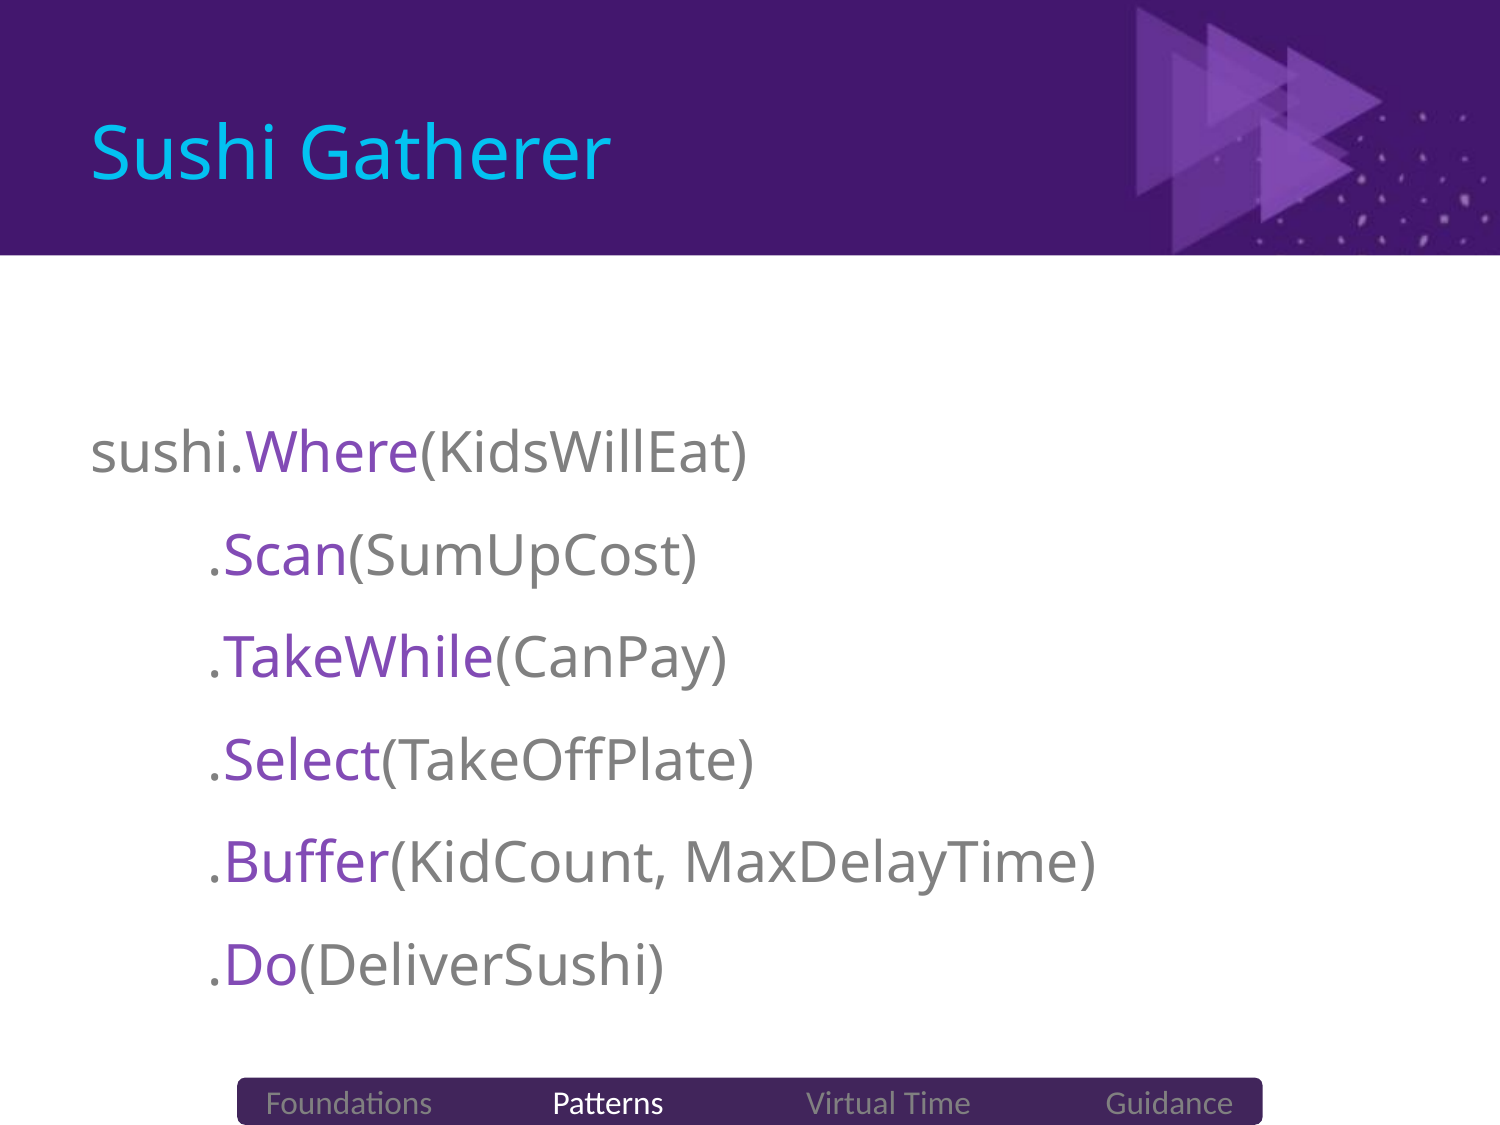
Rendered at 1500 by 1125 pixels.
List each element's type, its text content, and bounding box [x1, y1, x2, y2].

picture [0, 0, 1500, 255]
title Sushi Gatherer [75, 56, 1425, 244]
list sushi.Where(KidsWillEat) .Scan(SumUpCost) .TakeWhile(CanPay) .Select(TakeOffPlate) .Buffer(KidCount, MaxDelayTime) .Do(DeliverSushi) [75, 373, 1425, 1005]
text_box Foundations Patterns Virtual Time Guidance [235, 1075, 1265, 1125]
